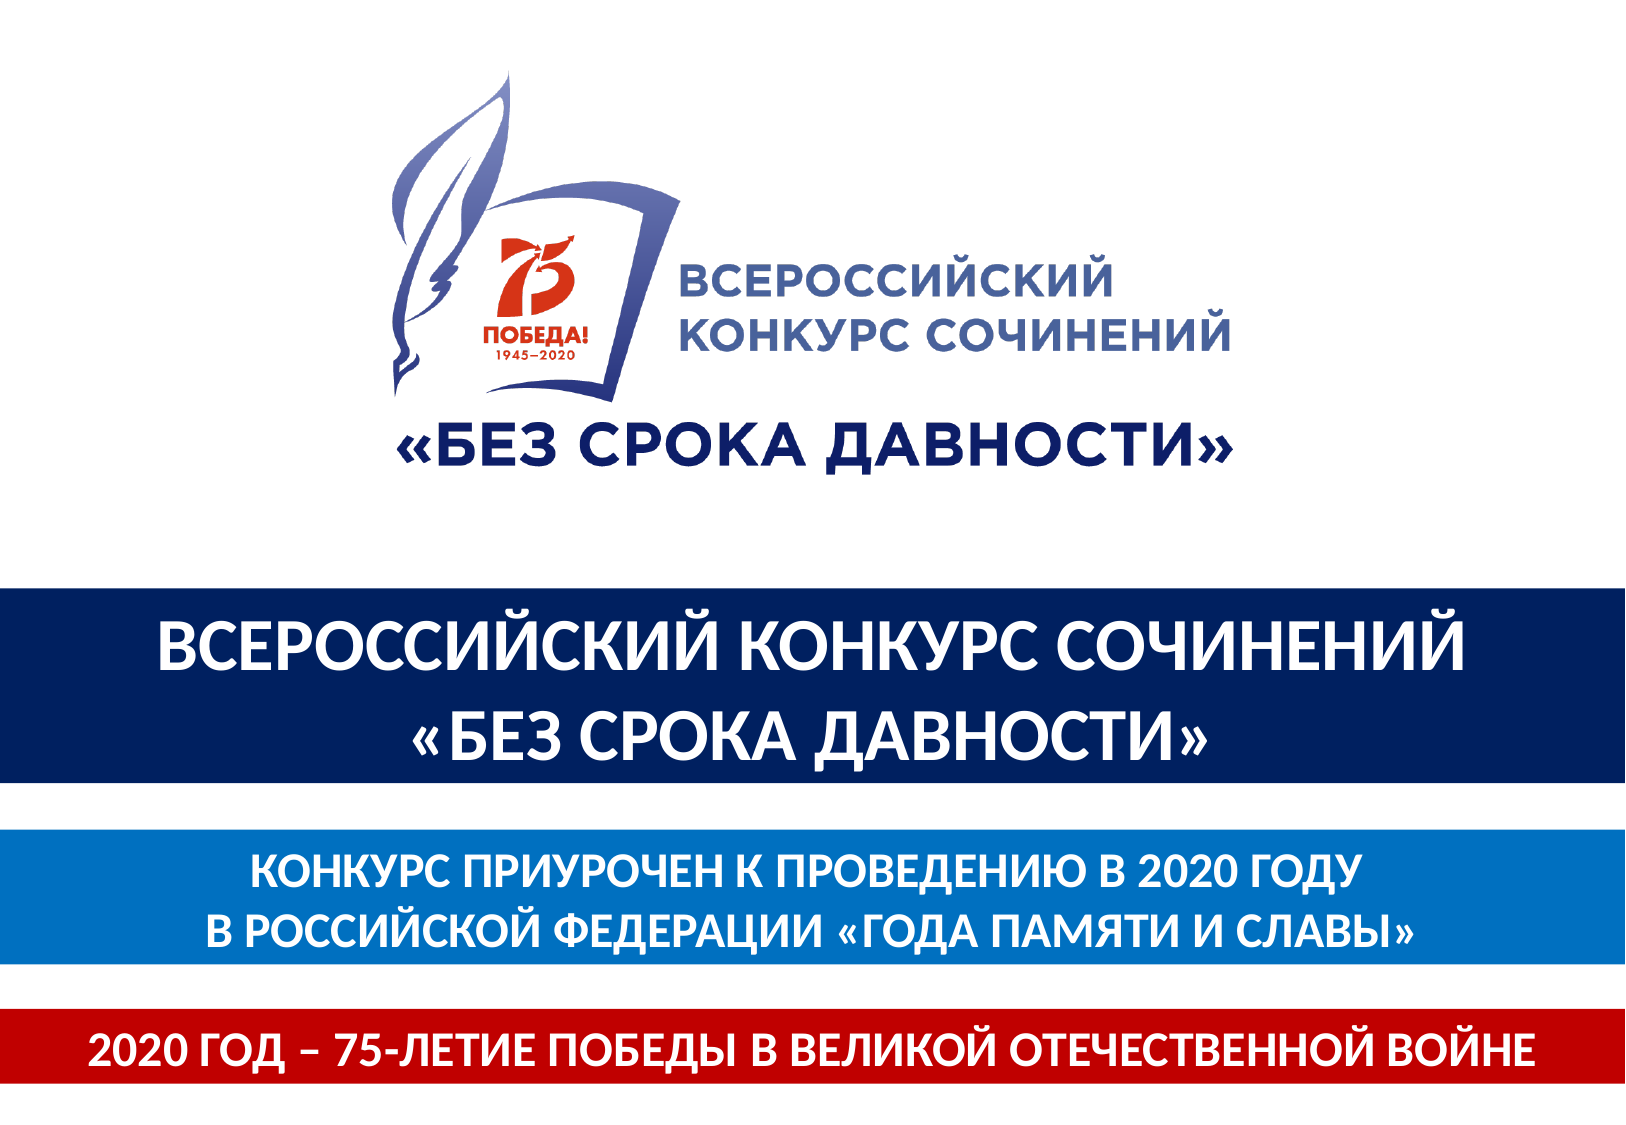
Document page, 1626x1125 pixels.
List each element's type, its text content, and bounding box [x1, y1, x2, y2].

text_box ВСЕРОССИЙСКИЙ КОНКУРС СОЧИНЕНИЙ «БЕЗ СРОКА ДАВНОСТИ» [0, 588, 1625, 784]
text_box КОНКУРС ПРИУРОЧЕН К ПРОВЕДЕНИЮ В 2020 ГОДУ В РОССИЙСКОЙ ФЕДЕРАЦИИ «ГОДА ПАМЯТИ И СЛАВЫ» [0, 829, 1625, 965]
picture [307, 30, 1317, 569]
text_box 2020 ГОД – 75-ЛЕТИЕ ПОБЕДЫ В ВЕЛИКОЙ ОТЕЧЕСТВЕННОЙ ВОЙНЕ [0, 1008, 1625, 1084]
